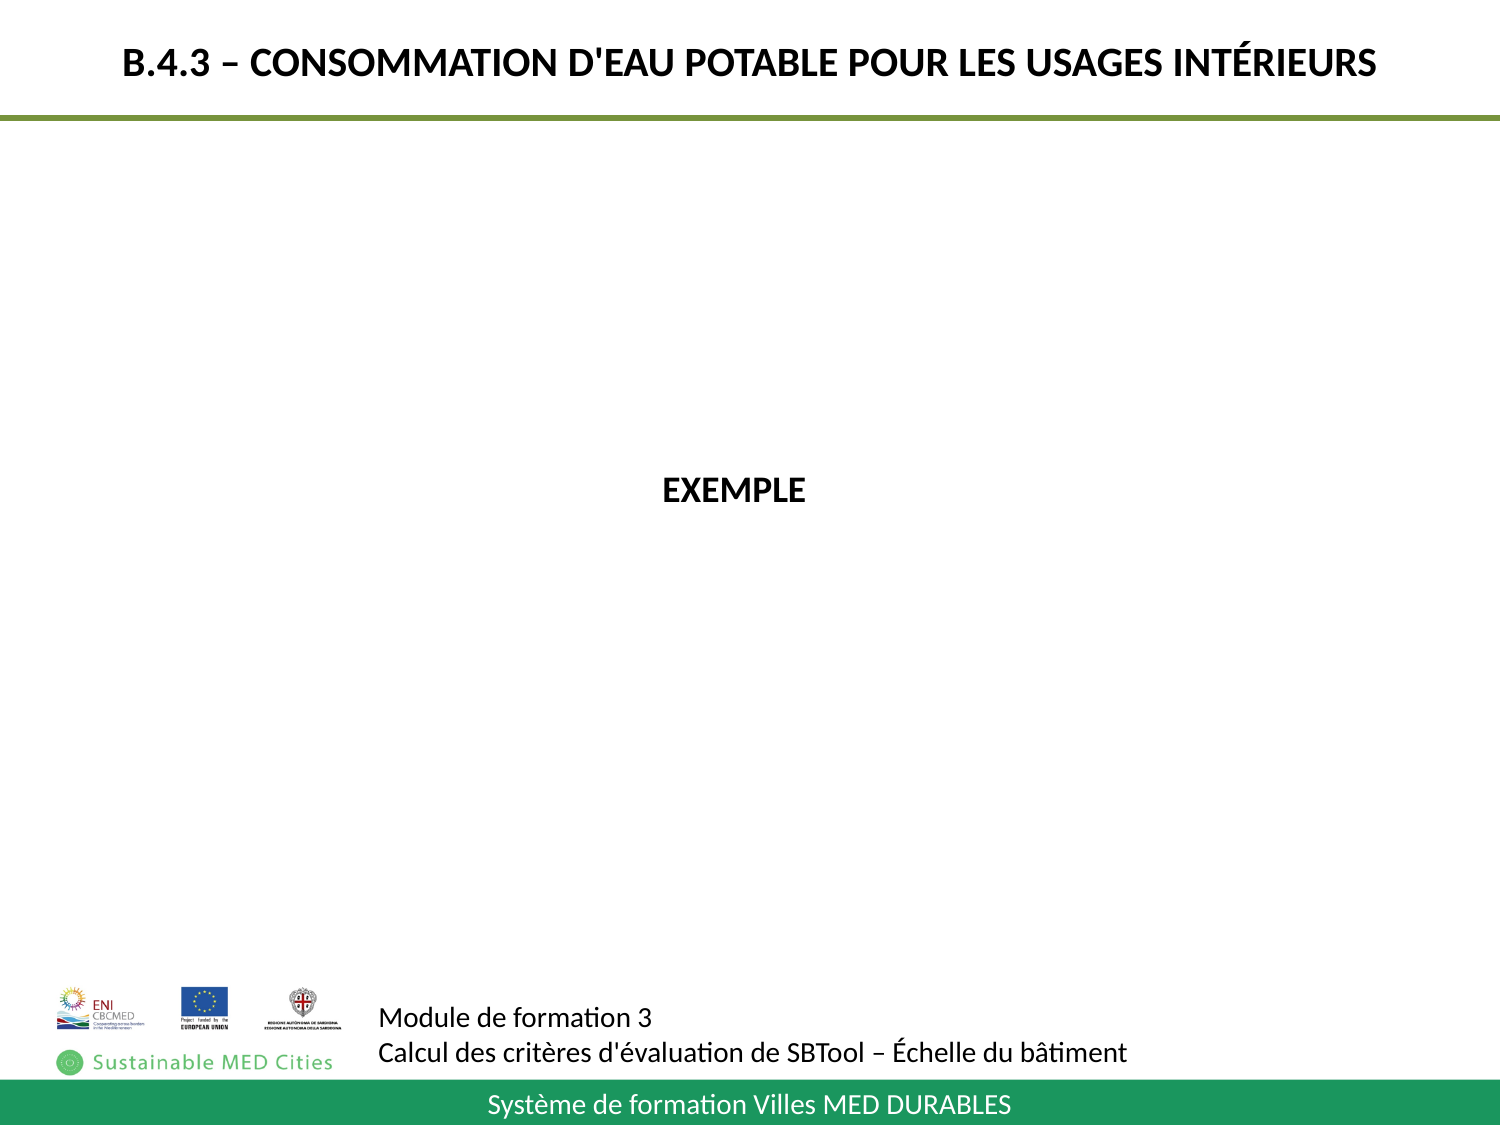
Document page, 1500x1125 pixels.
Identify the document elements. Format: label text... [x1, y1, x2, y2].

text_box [0, 972, 1500, 1125]
title B.4.3 – CONSOMMATION D'EAU POTABLE POUR LES USAGES INTÉRIEURS [0, 0, 1500, 121]
list EXEMPLE [43, 262, 1425, 944]
